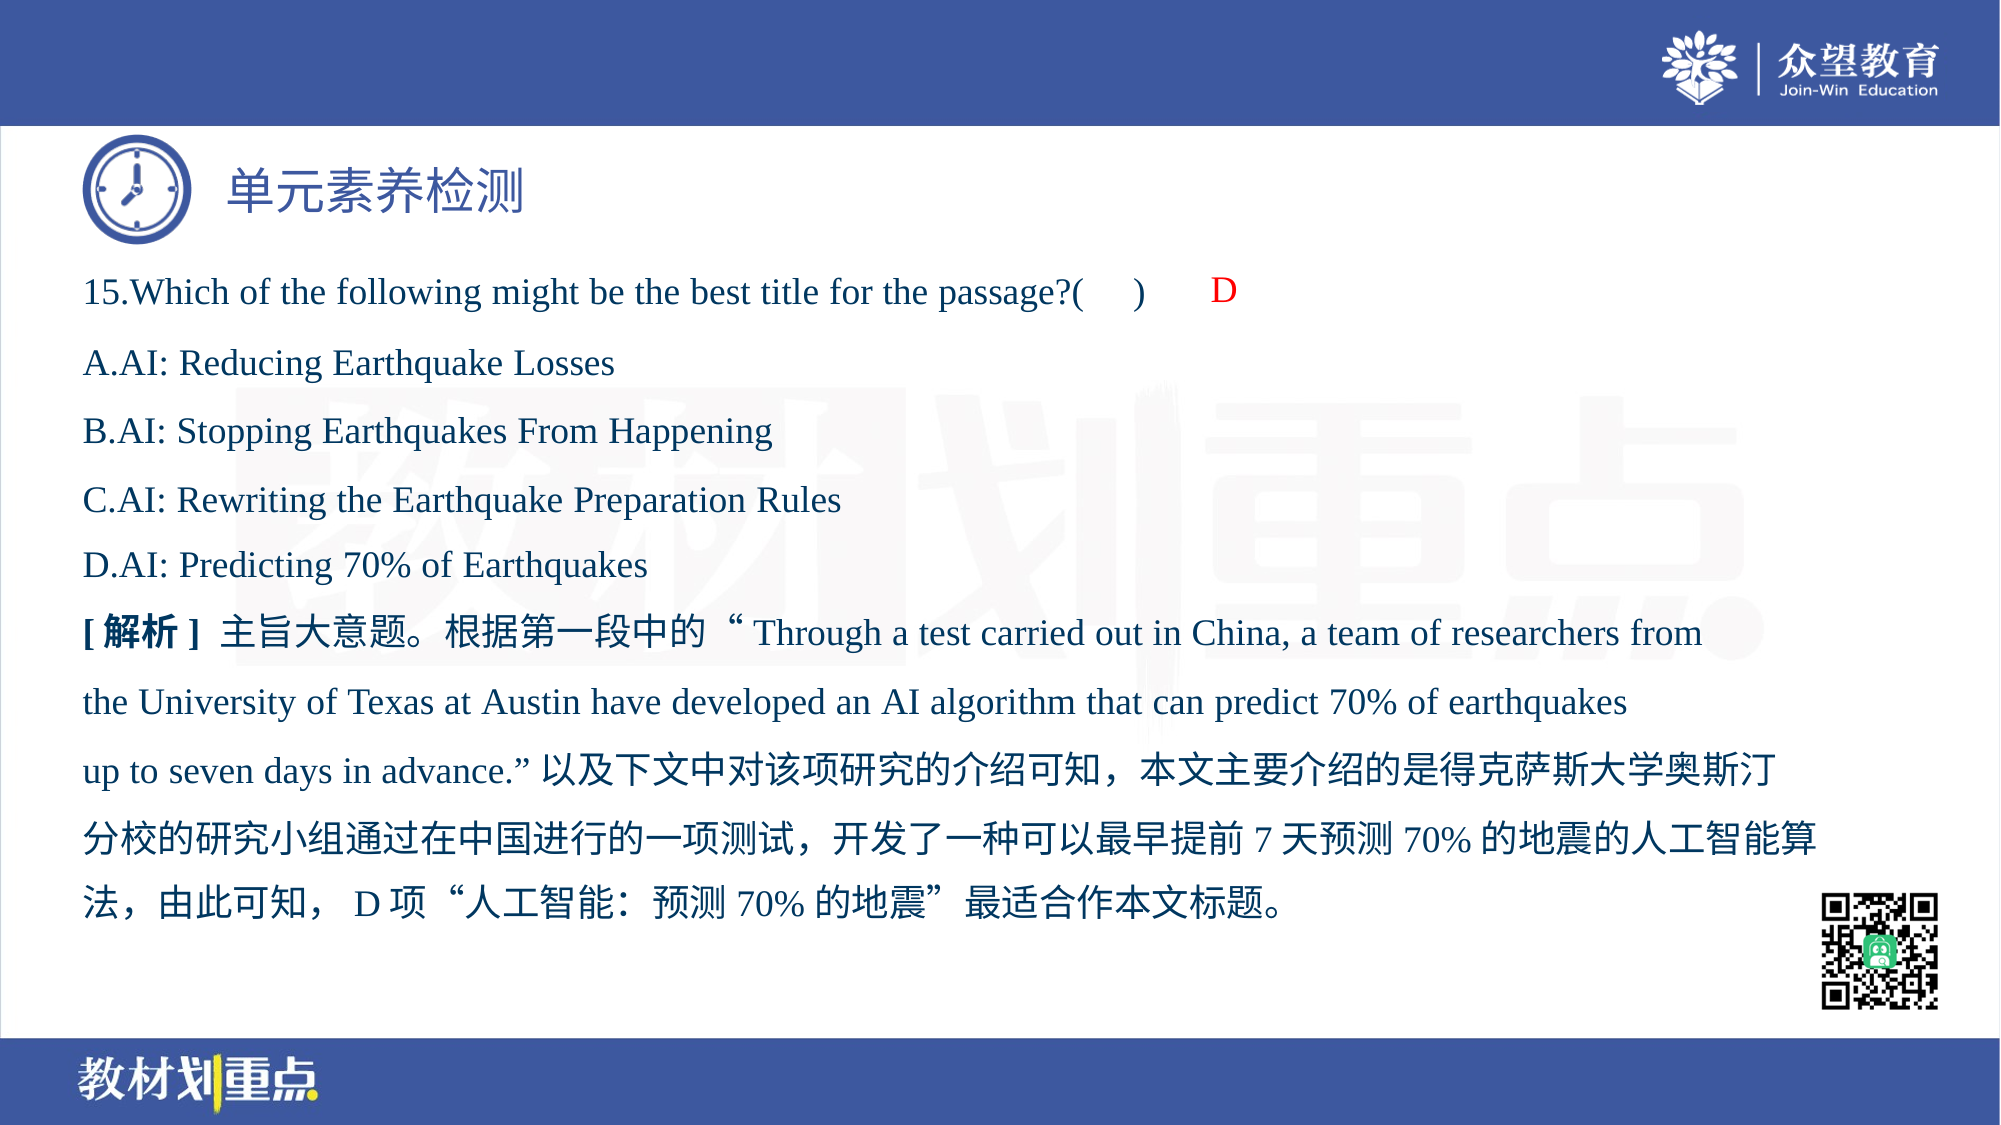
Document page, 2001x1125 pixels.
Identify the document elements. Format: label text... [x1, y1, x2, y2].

text_box A.AI: Reducing Earthquake Losses B.AI: Stopping Earthquakes From Happening C.AI: Rewriting the Earthquake Preparation Rules D.AI: Predicting 70% of Earthquakes [82, 313, 1817, 578]
text_box 15.Which of the following might be the best title for the passage?( ) [82, 247, 1817, 306]
text_box [解析] 主旨大意题。根据第一段中的“Through a test carried out in China, a team of researchers from the University of Texas at Austin have developed an AI algorithm that can predict 70% of earthquakes up to seven days in advance.”以及下文中对该项研究的介绍可知，本文主要介绍的是得克萨斯大学奥斯汀 分校的研究小组通过在中国进行的一项测试，开发了一种可以最早提前7天预测70%的地震的人工智能算 法，由此可知，D项“人工智能：预测70%的地震”最适合作本文标题。 [82, 584, 1817, 918]
picture [0, 0, 2000, 1125]
text_box D [1196, 245, 1252, 304]
